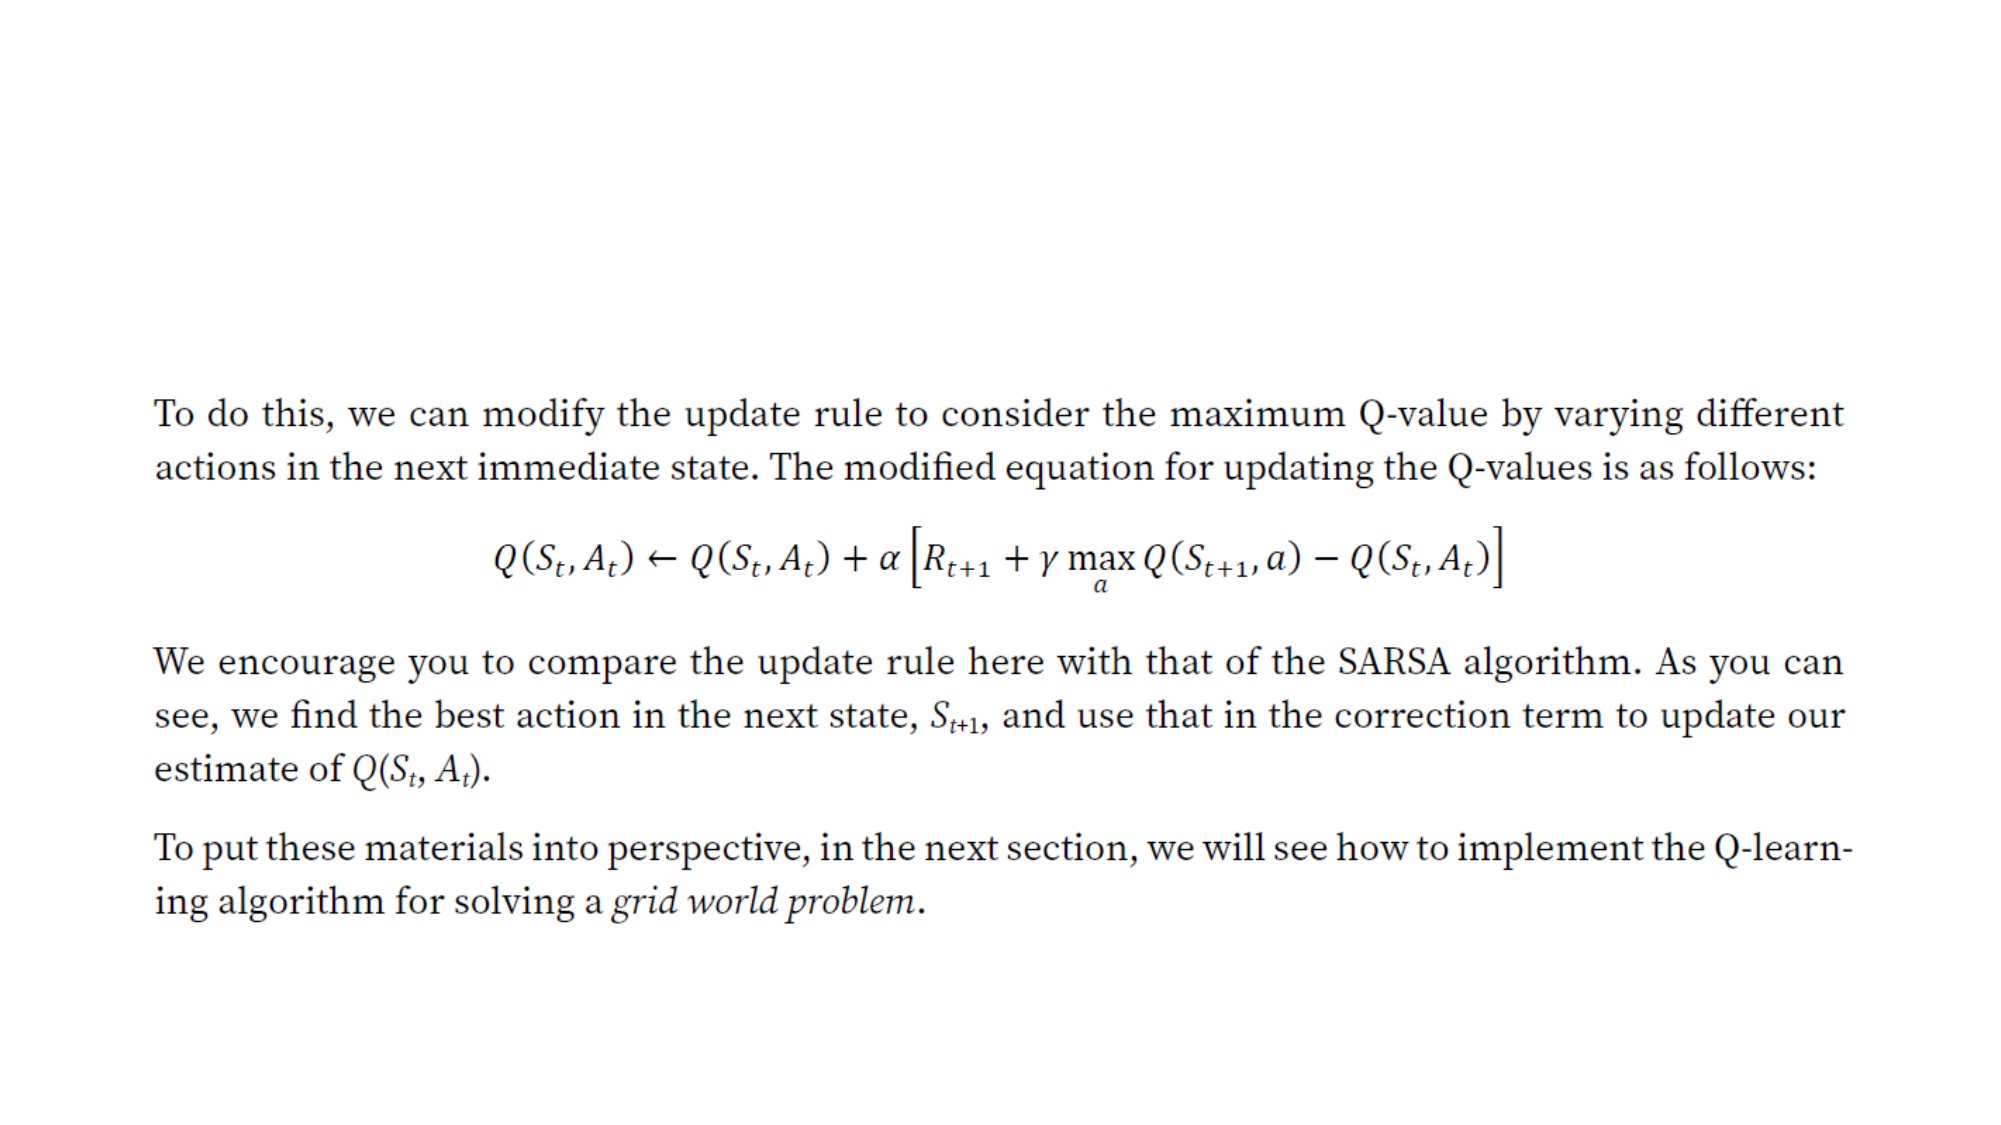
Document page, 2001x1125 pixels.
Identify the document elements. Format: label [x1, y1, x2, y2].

list [137, 377, 1863, 935]
